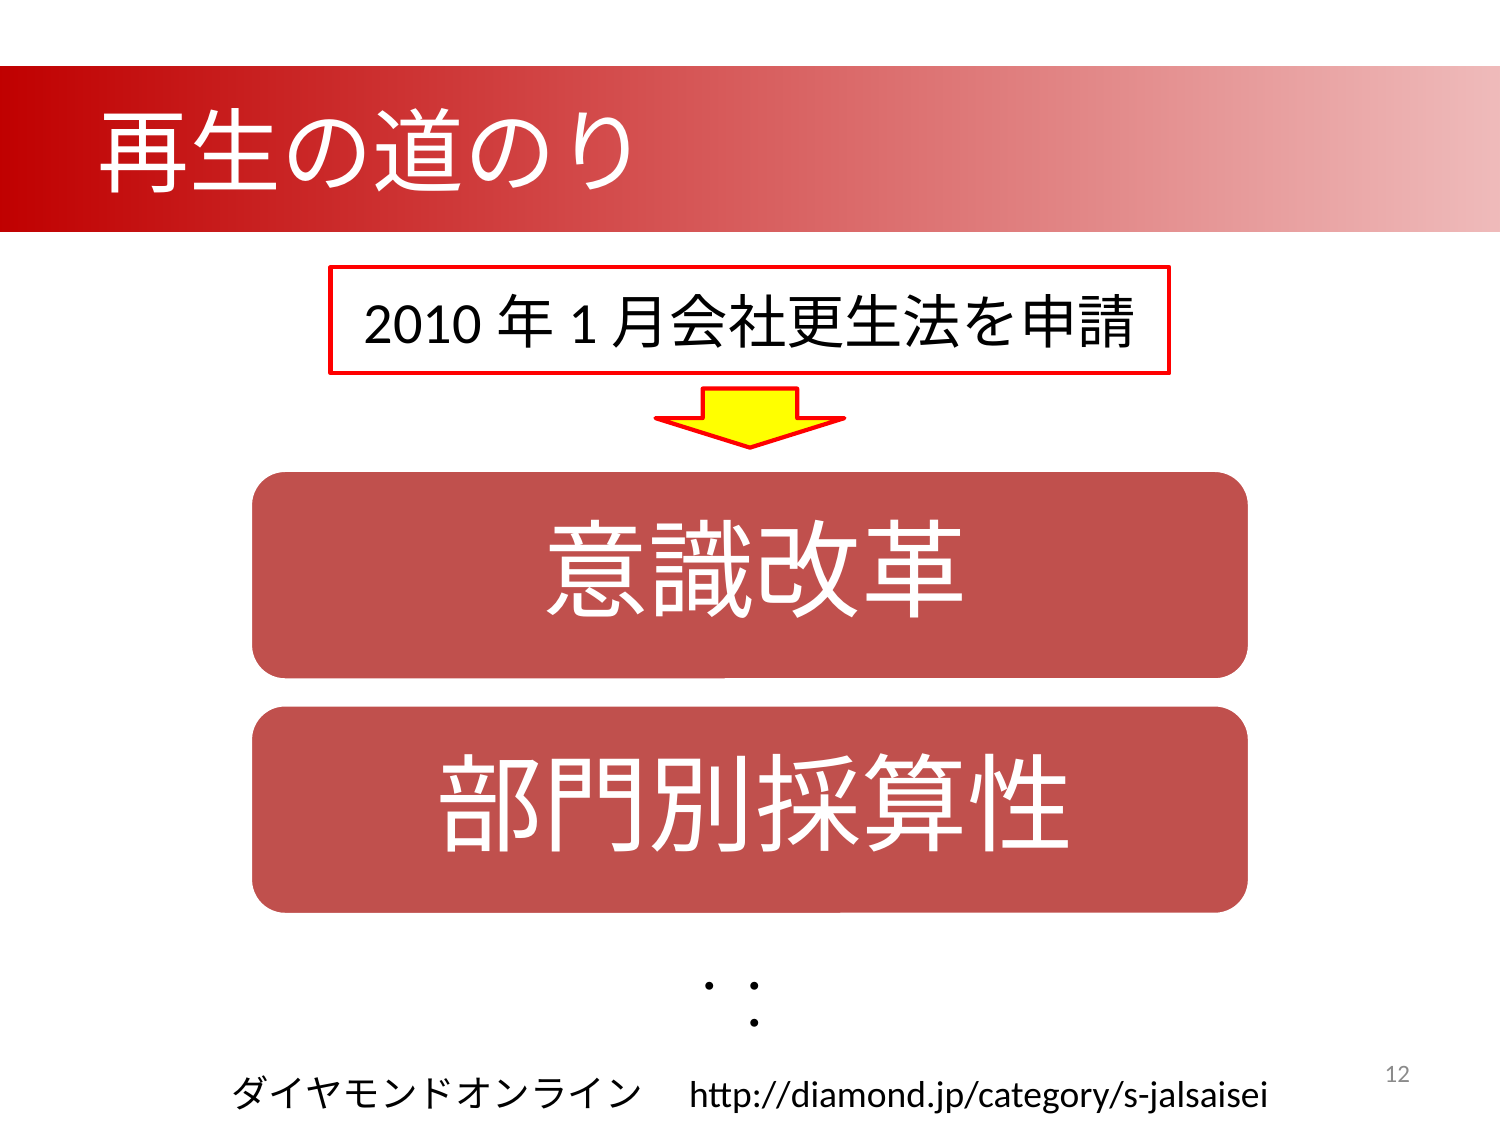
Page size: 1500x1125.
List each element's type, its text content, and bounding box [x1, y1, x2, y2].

text_box ダイヤモンドオンライン http://diamond.jp/category/s-jalsaisei [216, 1062, 1284, 1123]
text_box 2010年1月会社更生法を申請 [328, 265, 1171, 375]
text_box ・・・ [709, 952, 786, 1063]
text_box [653, 386, 847, 450]
text_box 再生の道のり [0, 64, 1500, 234]
slide_number 12 [1074, 1042, 1425, 1103]
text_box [249, 467, 1251, 918]
